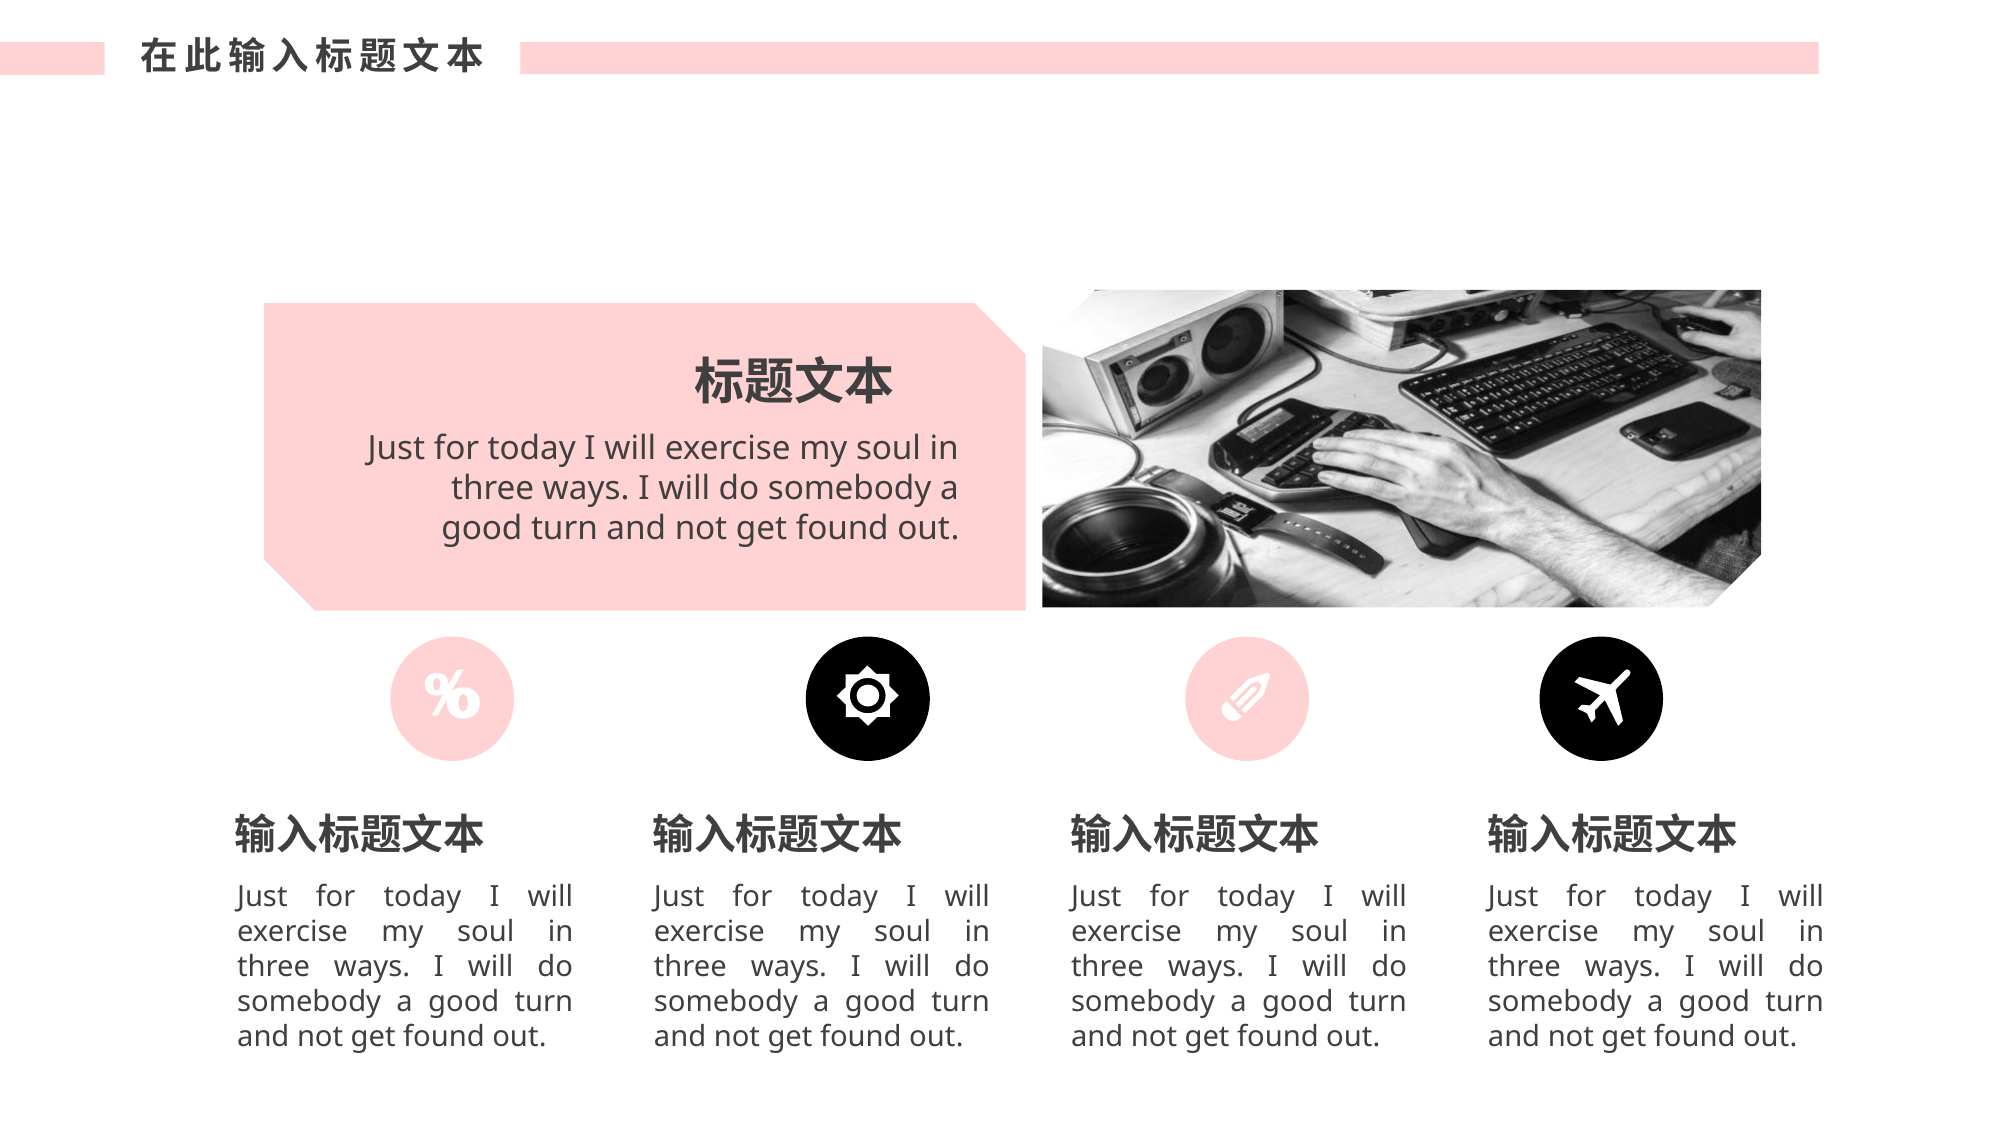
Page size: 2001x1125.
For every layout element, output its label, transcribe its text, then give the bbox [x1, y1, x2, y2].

text_box Just for today I will exercise my soul in three ways. I will do somebody a good turn and not get found out. [355, 421, 971, 552]
text_box Just for today I will exercise my soul in three ways. I will do somebody a good turn and not get found out. [639, 870, 1006, 1060]
text_box [1539, 636, 1664, 761]
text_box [836, 665, 900, 726]
text_box [1042, 289, 1762, 608]
text_box [1221, 700, 1242, 722]
text_box Just for today I will exercise my soul in three ways. I will do somebody a good turn and not get found out. [1056, 870, 1423, 1060]
text_box 输入标题文本 [1055, 800, 1441, 866]
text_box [424, 669, 481, 719]
text_box 输入标题文本 [220, 800, 606, 866]
text_box 输入标题文本 [1473, 800, 1858, 866]
text_box Just for today I will exercise my soul in three ways. I will do somebody a good turn and not get found out. [1473, 870, 1839, 1060]
text_box 输入标题文本 [637, 800, 1023, 866]
text_box 标题文本 [682, 344, 906, 416]
text_box [388, 634, 517, 764]
text_box Just for today I will exercise my soul in three ways. I will do somebody a good turn and not get found out. [222, 870, 589, 1060]
text_box [261, 301, 1028, 613]
text_box [1574, 669, 1631, 726]
text_box [1183, 634, 1312, 764]
text_box [805, 636, 930, 761]
text_box [1229, 672, 1270, 714]
